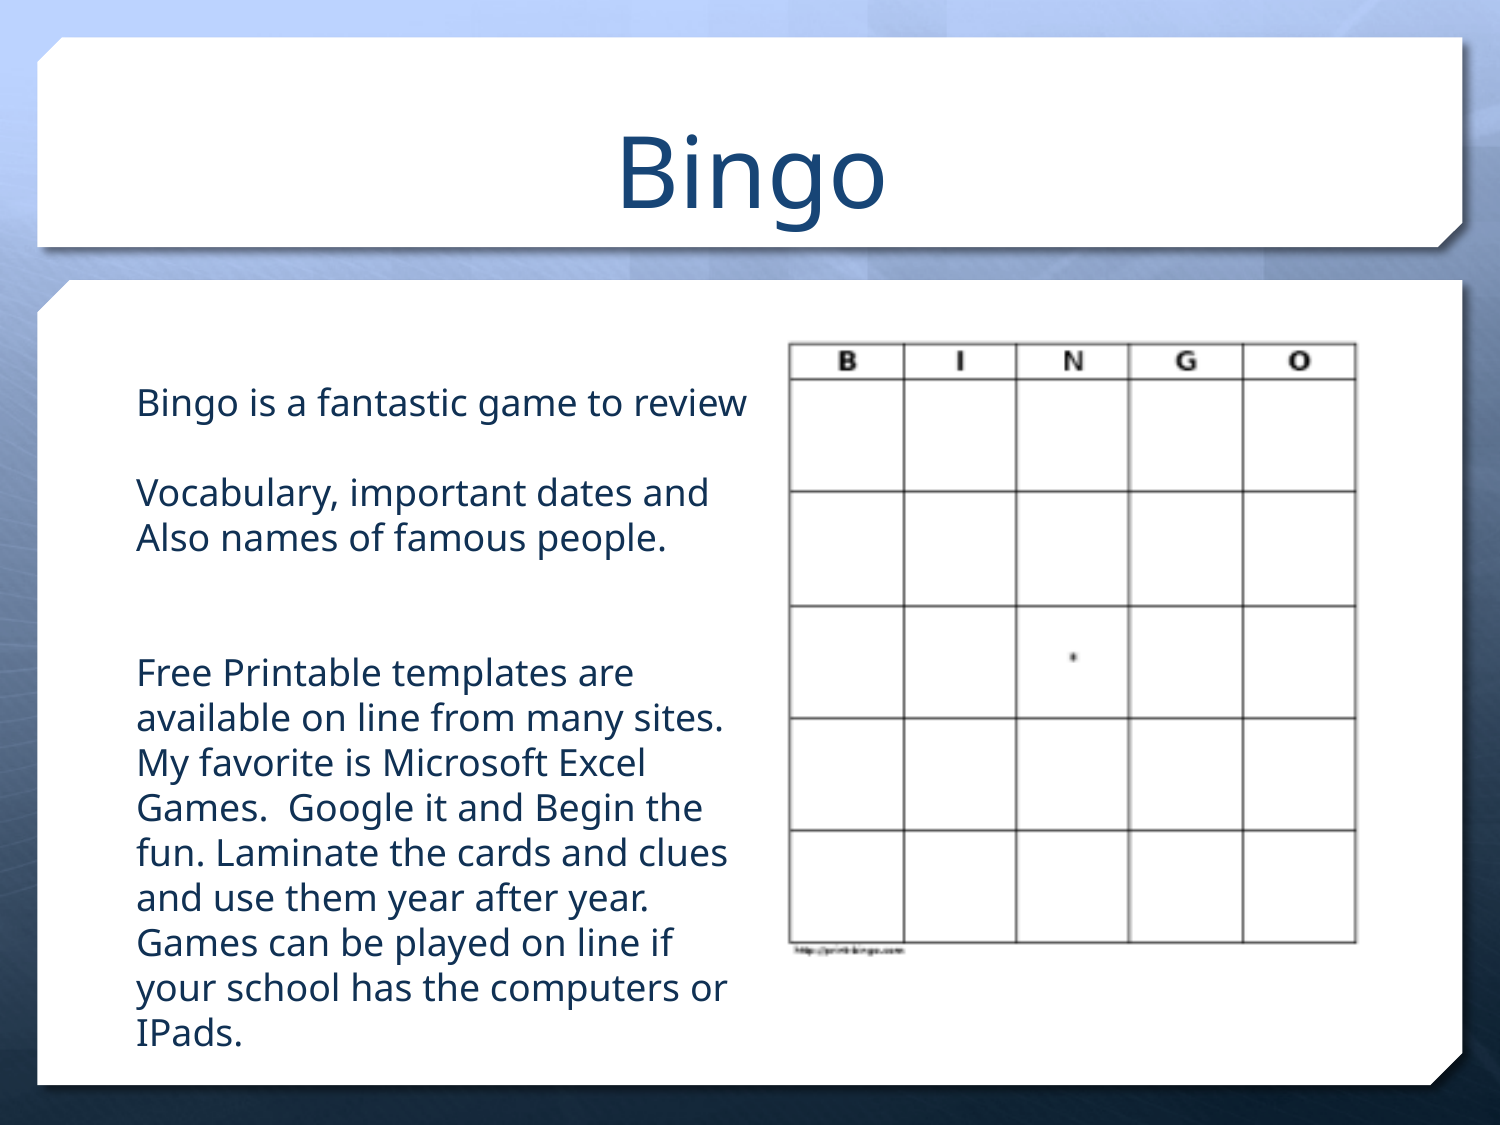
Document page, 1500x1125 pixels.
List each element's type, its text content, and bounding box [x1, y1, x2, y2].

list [453, 319, 1500, 978]
title Bingo [143, 48, 1388, 236]
text_box Bingo is a fantastic game to review Vocabulary, important dates and Also names of famous people. Free Printable templates are available on line from many sites. My favorite is Microsoft Excel Games. Google it and Begin the fun. Laminate the cards and clues and use them year after year. Games can be played on line if your school has the computers or IPads. [121, 371, 766, 1061]
